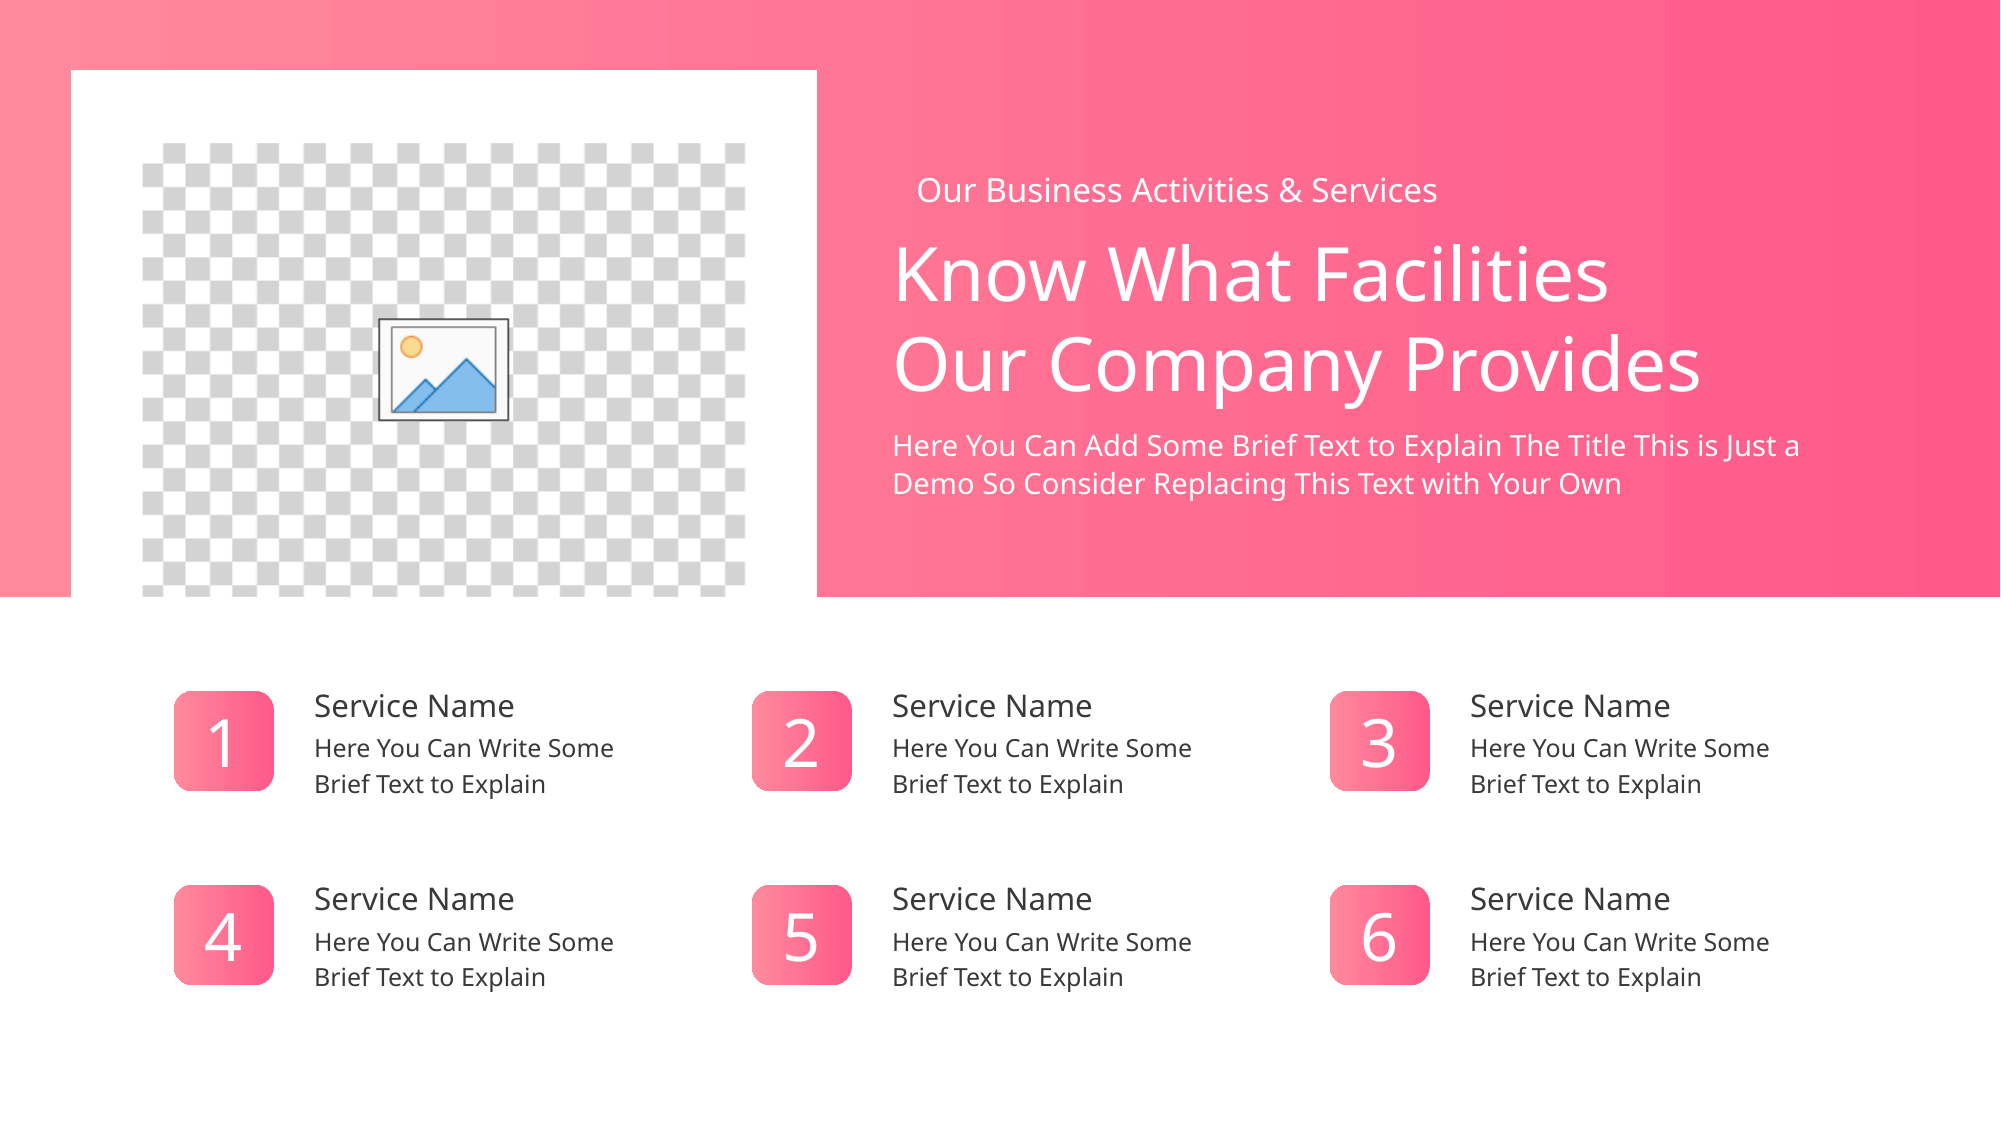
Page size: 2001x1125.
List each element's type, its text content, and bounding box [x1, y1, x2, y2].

text_box Our Business Activities & Services [901, 161, 1455, 217]
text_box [751, 678, 1267, 804]
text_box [1329, 872, 1845, 998]
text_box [1329, 678, 1845, 804]
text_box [751, 872, 1267, 998]
text_box [0, 597, 2000, 1125]
text_box Know What Facilities Our Company Provides [877, 218, 1901, 414]
picture [142, 142, 746, 598]
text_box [174, 872, 689, 998]
text_box Here You Can Add Some Brief Text to Explain The Title This is Just a Demo So Consider Replacing This Text with Your Own [877, 417, 1901, 508]
text_box [0, 0, 2000, 597]
text_box [71, 70, 817, 597]
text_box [174, 678, 689, 804]
